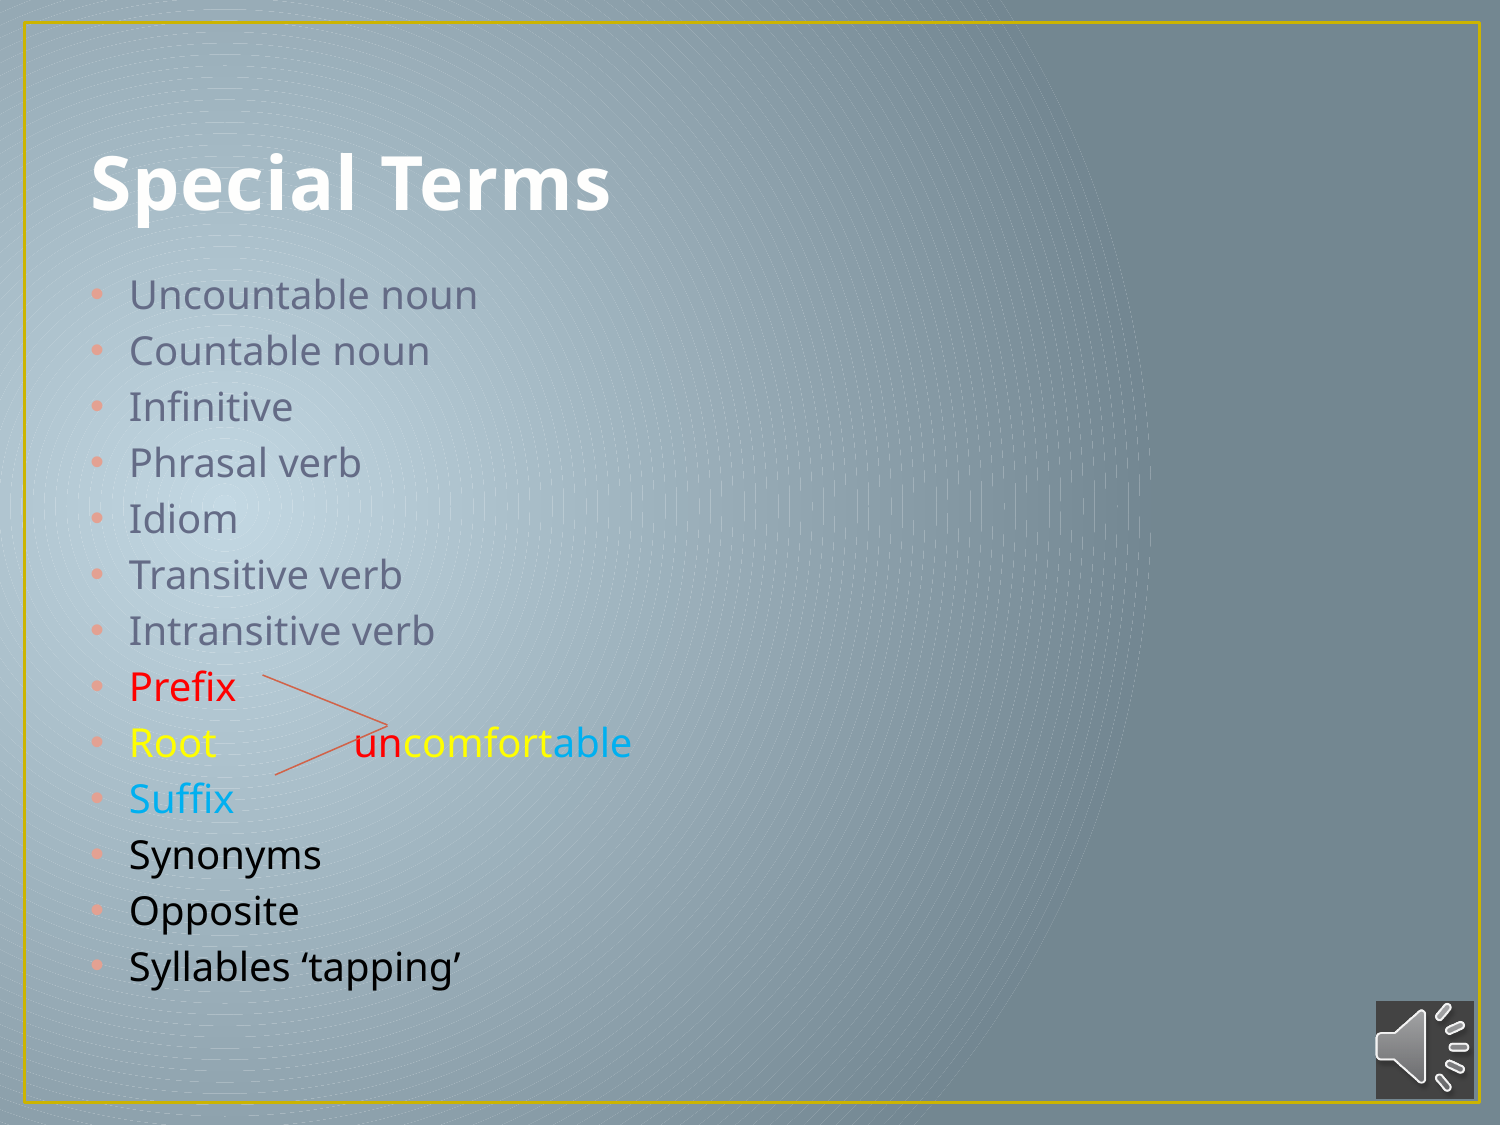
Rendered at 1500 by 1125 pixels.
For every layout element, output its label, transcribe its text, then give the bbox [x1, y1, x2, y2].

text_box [274, 725, 388, 776]
title Special Terms [75, 45, 1425, 233]
picture [1374, 999, 1476, 1101]
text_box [262, 674, 388, 726]
list Uncountable noun Countable noun Infinitive Phrasal verb Idiom Transitive verb Intransitive verb Prefix Root uncomfortable Suffix Synonyms Opposite Syllables ‘tapping’ [75, 262, 1425, 1005]
